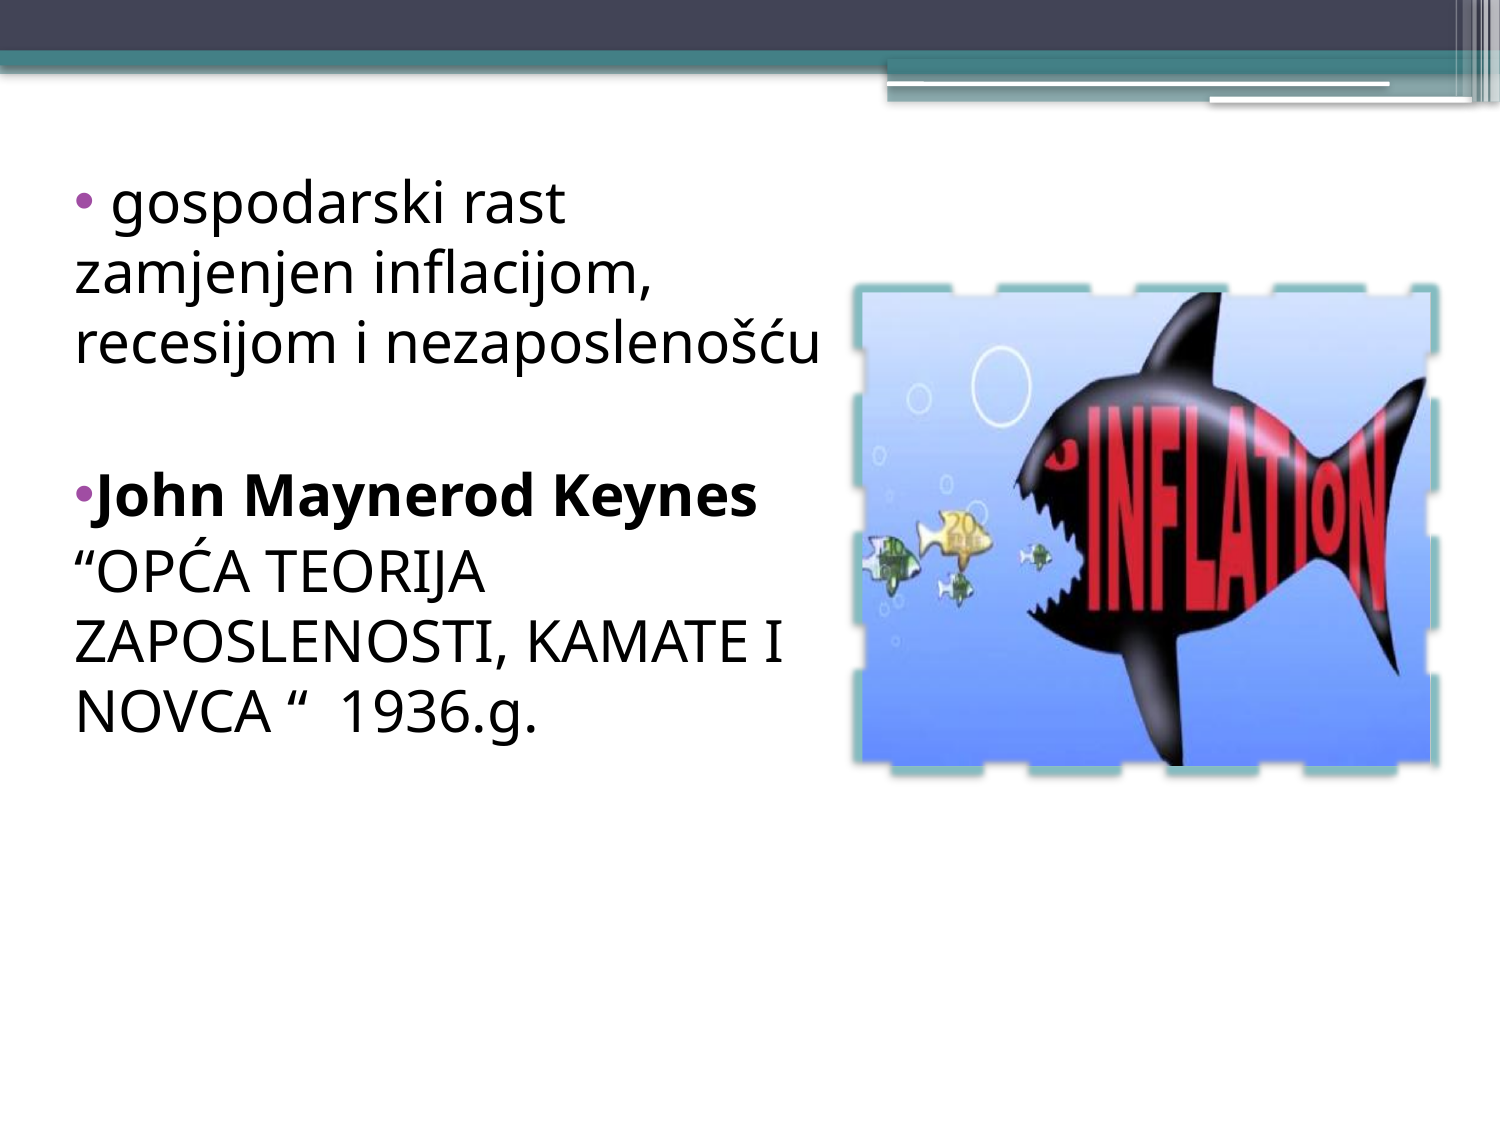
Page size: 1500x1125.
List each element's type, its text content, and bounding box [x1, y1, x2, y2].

list gospodarski rast zamjenjen inflacijom, recesijom i nezaposlenošću John Maynerod Keynes “OPĆA TEORIJA ZAPOSLENOSTI, KAMATE I NOVCA “ 1936.g. [58, 82, 851, 1041]
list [861, 291, 1430, 765]
